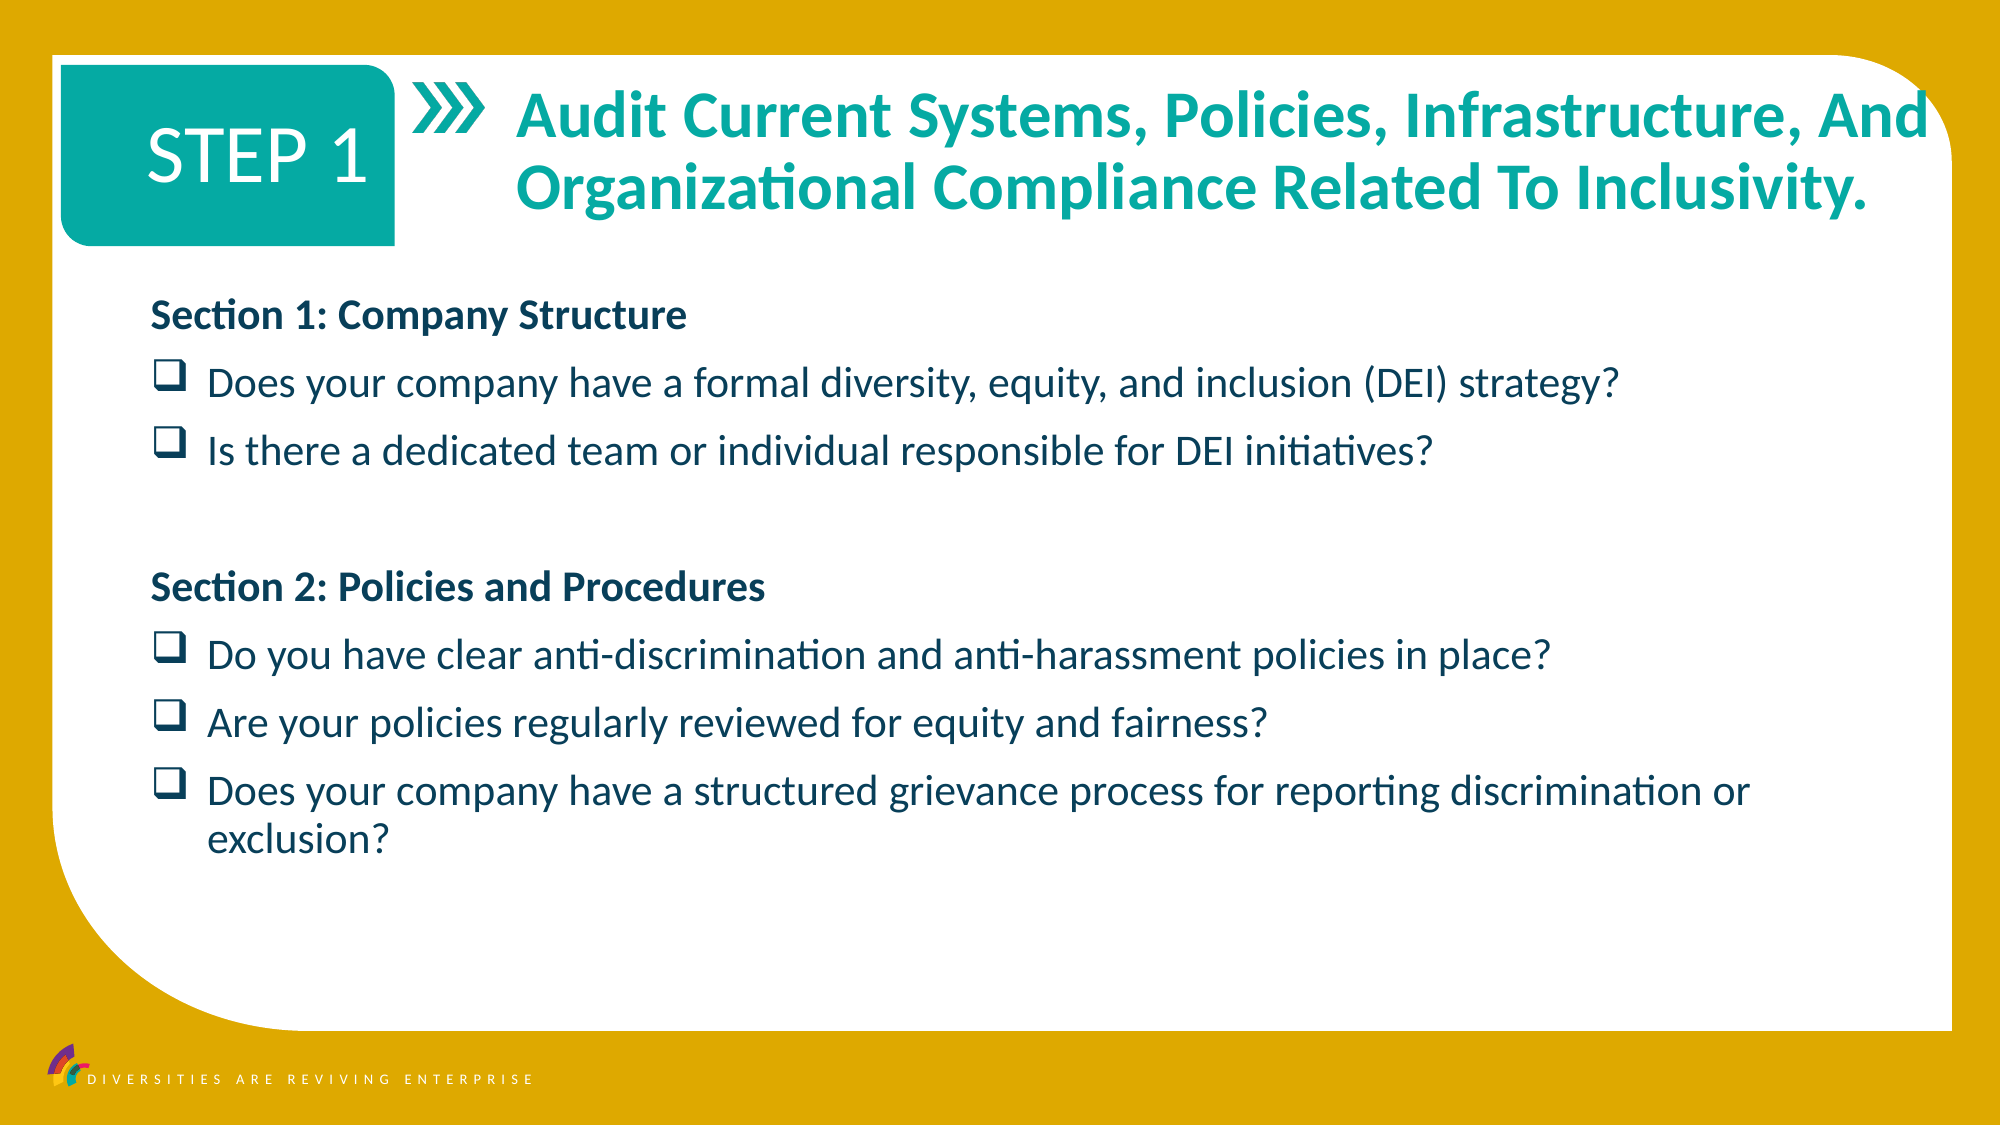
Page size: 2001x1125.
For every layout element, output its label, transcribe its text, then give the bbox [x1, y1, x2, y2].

text_box STEP 1 [15, 56, 385, 213]
text_box Audit Current Systems, Policies, Infrastructure, And Organizational Compliance Related To Inclusivity. [501, 72, 2000, 250]
text_box [59, 71, 396, 248]
picture [404, 64, 491, 151]
list Section 1: Company Structure Does your company have a formal diversity, equity, and inclusion (DEI) strategy? Is there a dedicated team or individual responsible for DEI initiatives? Section 2: Policies and Procedures Do you have clear anti-discrimination and anti-harassment policies in place? Are your policies regularly reviewed for equity and fairness? Does your company have a structured grievance process for reporting discrimination or exclusion? [135, 284, 1874, 916]
